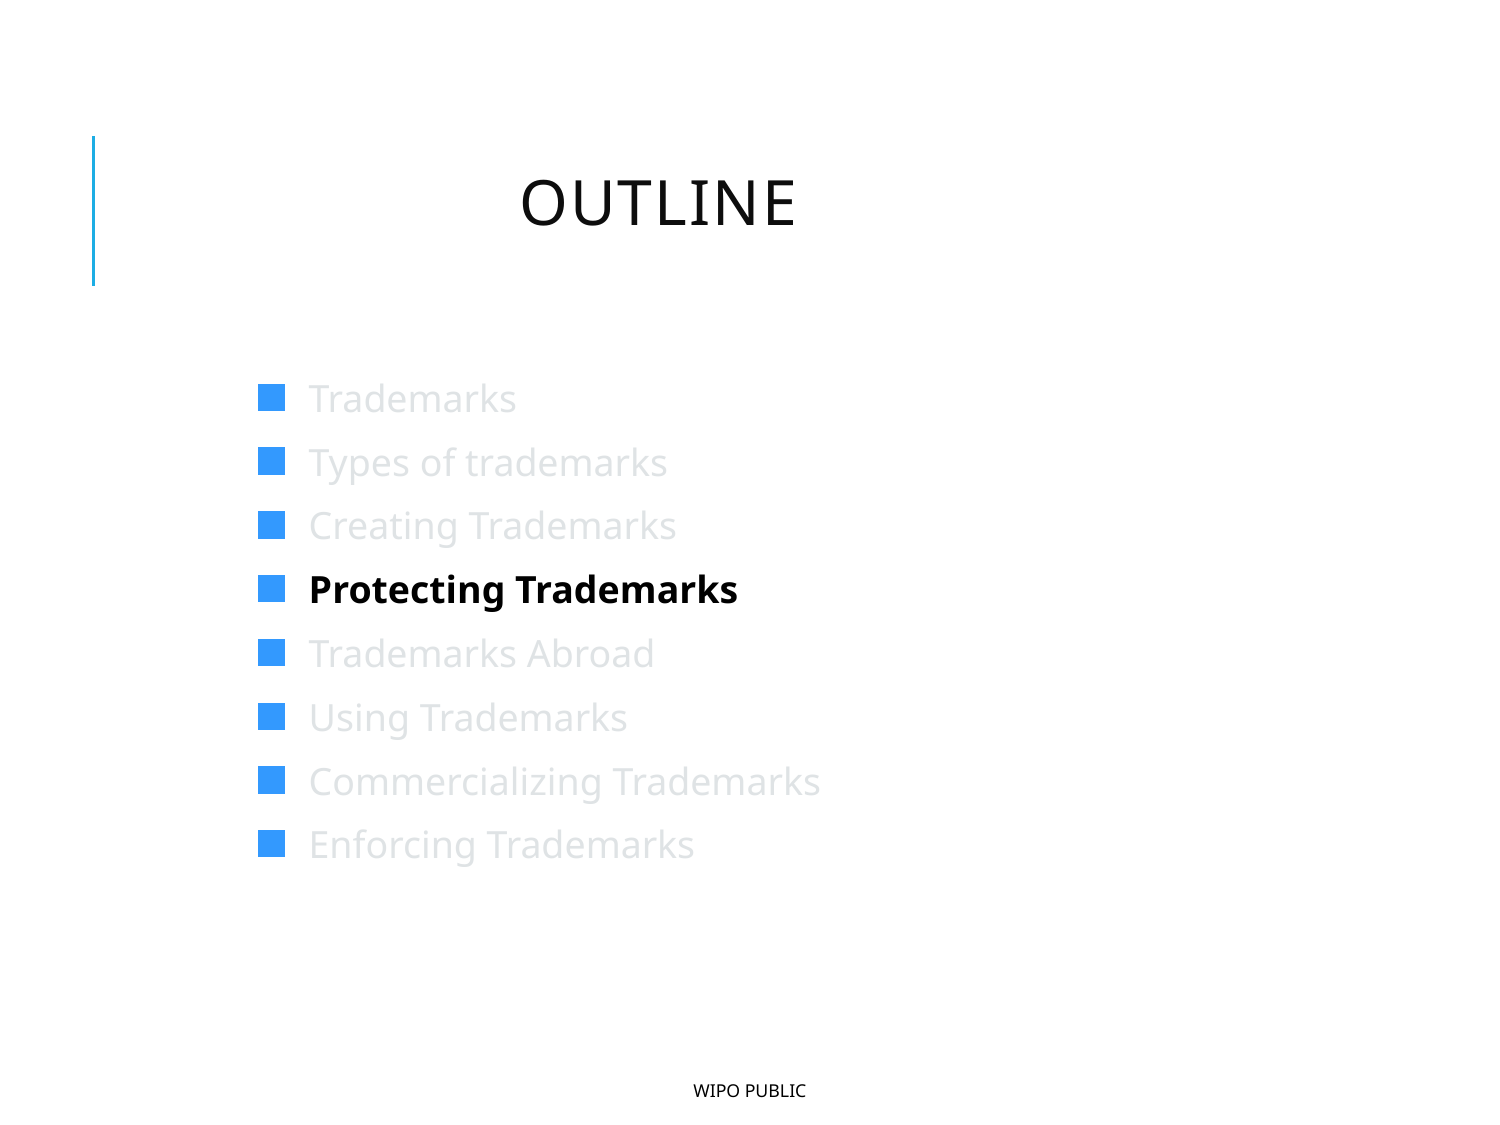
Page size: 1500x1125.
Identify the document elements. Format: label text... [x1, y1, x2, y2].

picture [258, 384, 285, 411]
text_box Trademarks Types of trademarks Creating Trademarks Protecting Trademarks Trademarks Abroad Using Trademarks Commercializing Trademarks Enforcing Trademarks [247, 369, 1260, 879]
picture [258, 575, 285, 602]
picture [258, 639, 285, 666]
title Outline [120, 138, 1197, 277]
picture [258, 766, 285, 794]
picture [258, 703, 285, 730]
picture [258, 447, 285, 475]
picture [258, 830, 285, 857]
picture [258, 511, 285, 539]
